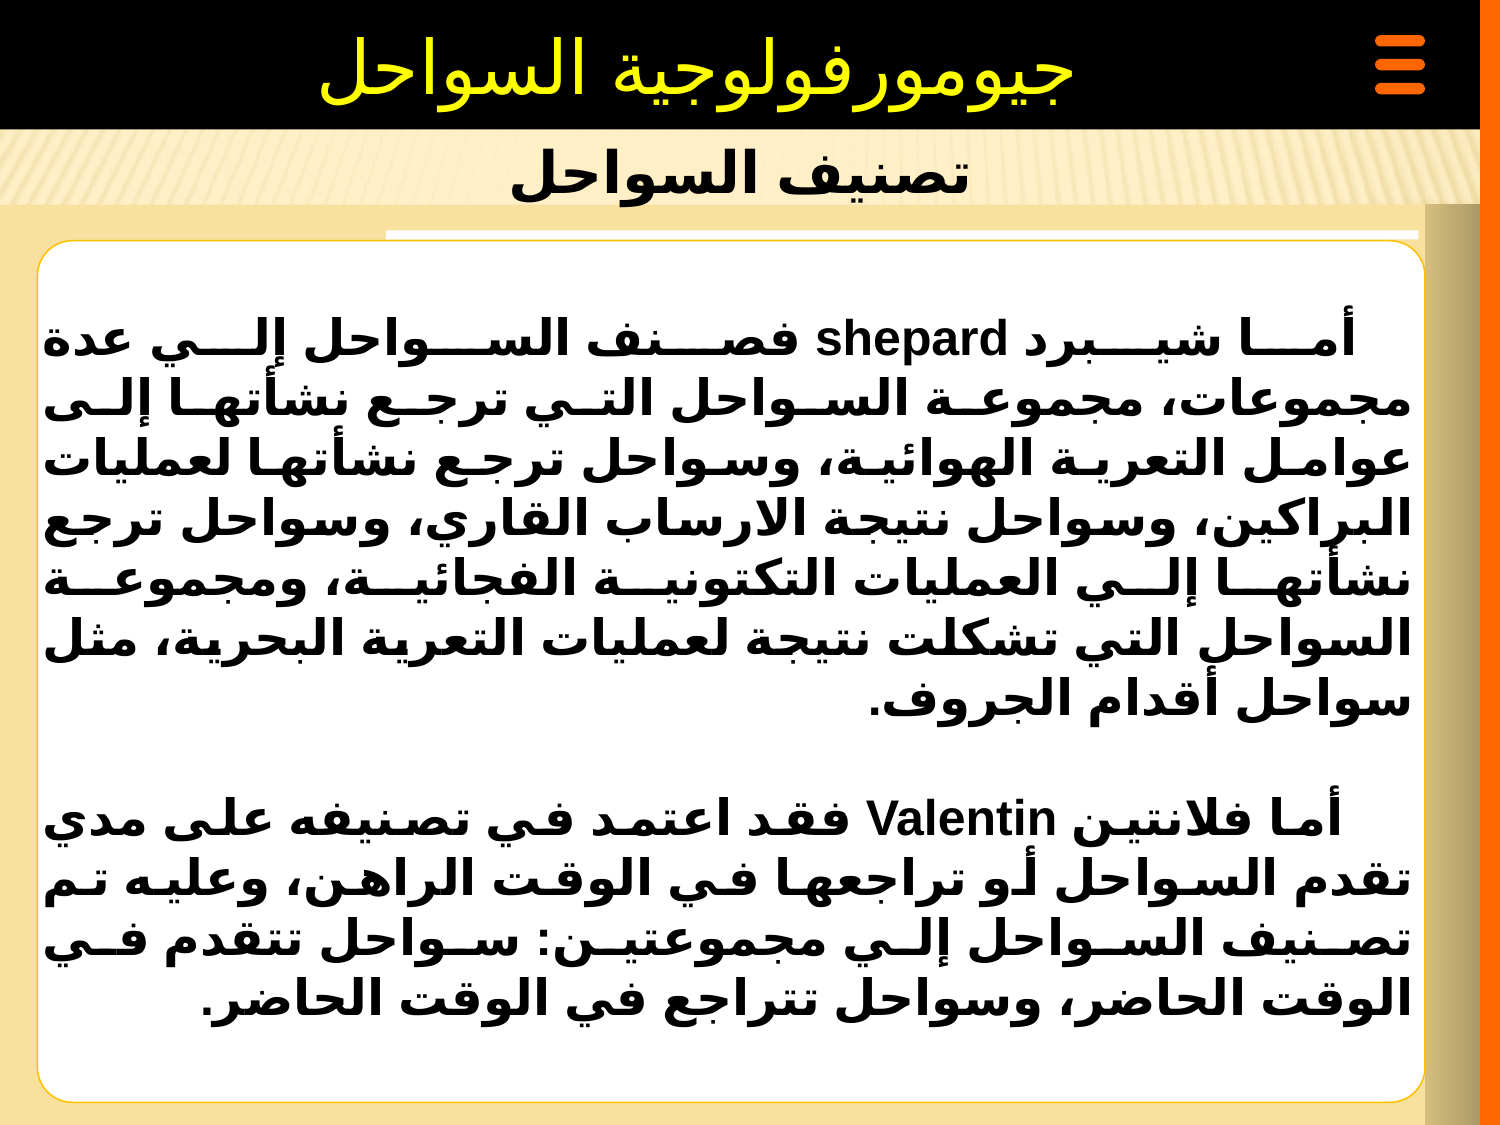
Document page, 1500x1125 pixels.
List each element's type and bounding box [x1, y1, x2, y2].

text_box [0, 0, 1500, 1125]
